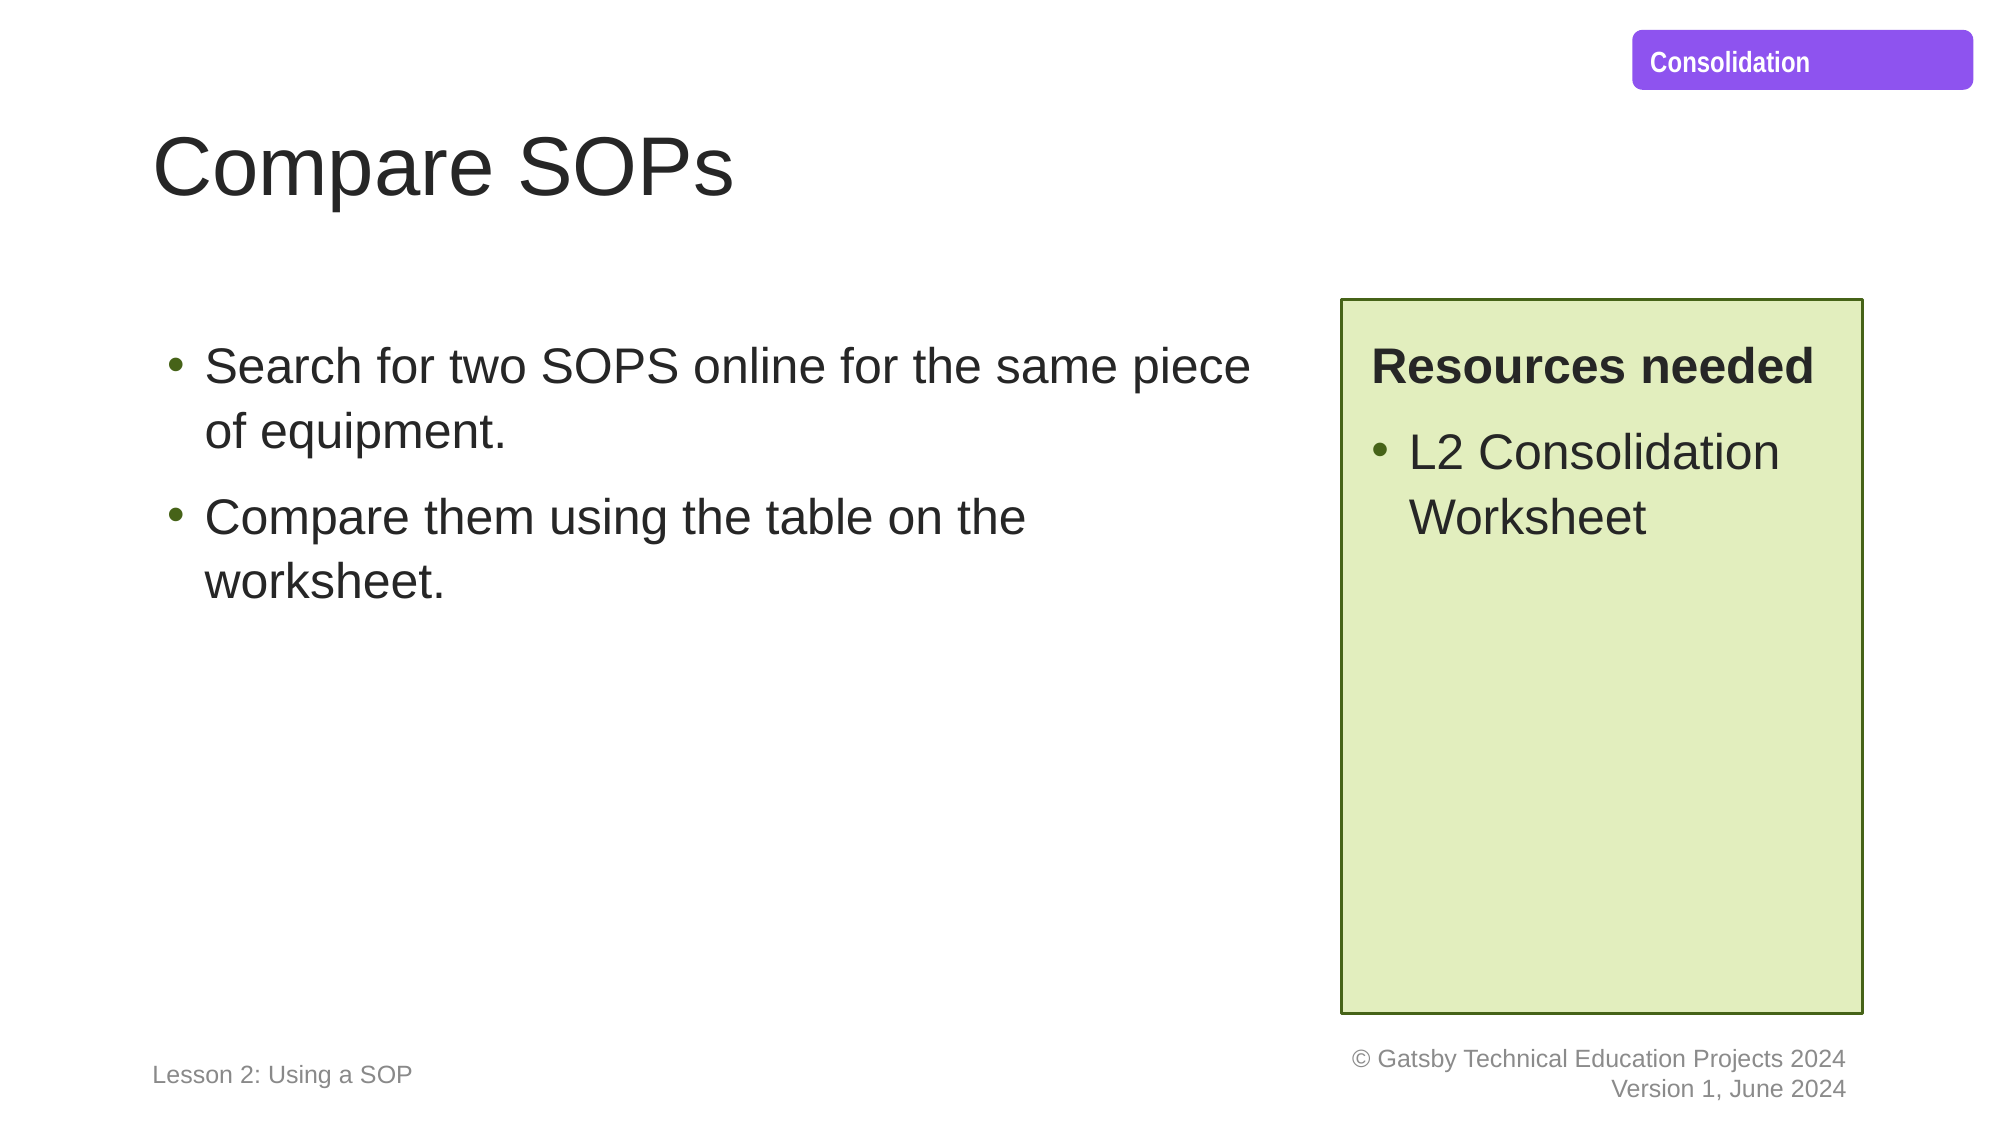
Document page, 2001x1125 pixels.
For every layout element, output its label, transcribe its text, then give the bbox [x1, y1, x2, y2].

list Resources needed L2 Consolidation Worksheet [1340, 298, 1864, 1015]
title Compare SOPs [137, 59, 1863, 278]
list Lesson 2: Using a SOP [137, 1042, 829, 1103]
text_box Consolidation [1632, 29, 1974, 90]
list Search for two SOPS online for the same piece of equipment. Compare them using the table on the worksheet. [137, 299, 1300, 1014]
